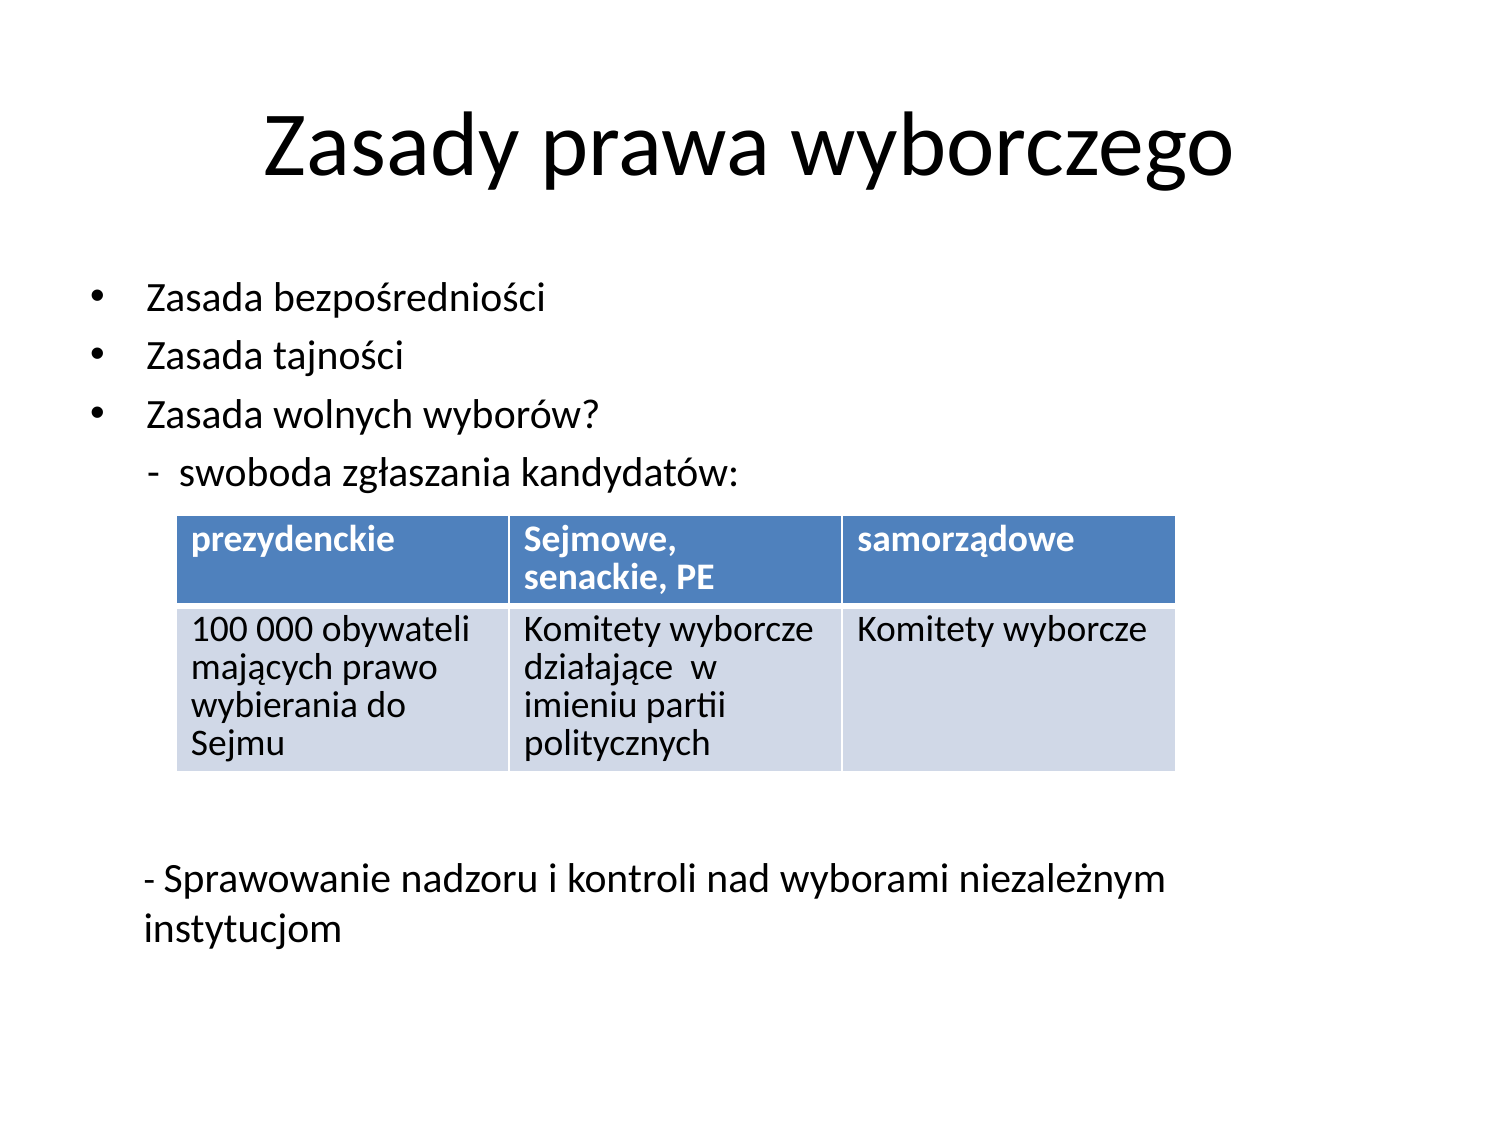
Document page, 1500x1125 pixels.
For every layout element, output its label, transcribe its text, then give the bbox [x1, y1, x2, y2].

table_cell Komitety wyborcze działające w imieniu partii politycznych [510, 609, 841, 771]
table_cell 100 000 obywateli mających prawo wybierania do Sejmu [177, 609, 508, 771]
table_header Sejmowe, senackie, PE [510, 516, 841, 603]
list Zasada bezpośredniości Zasada tajności Zasada wolnych wyborów? - swoboda zgłaszania kandydatów: [75, 262, 1425, 1005]
table_cell Komitety wyborcze [843, 609, 1175, 771]
table_header prezydenckie [177, 516, 508, 603]
text_box - Sprawowanie nadzoru i kontroli nad wyborami niezależnym instytucjom [128, 843, 1196, 959]
table_header samorządowe [843, 516, 1175, 603]
title Zasady prawa wyborczego [75, 45, 1425, 233]
